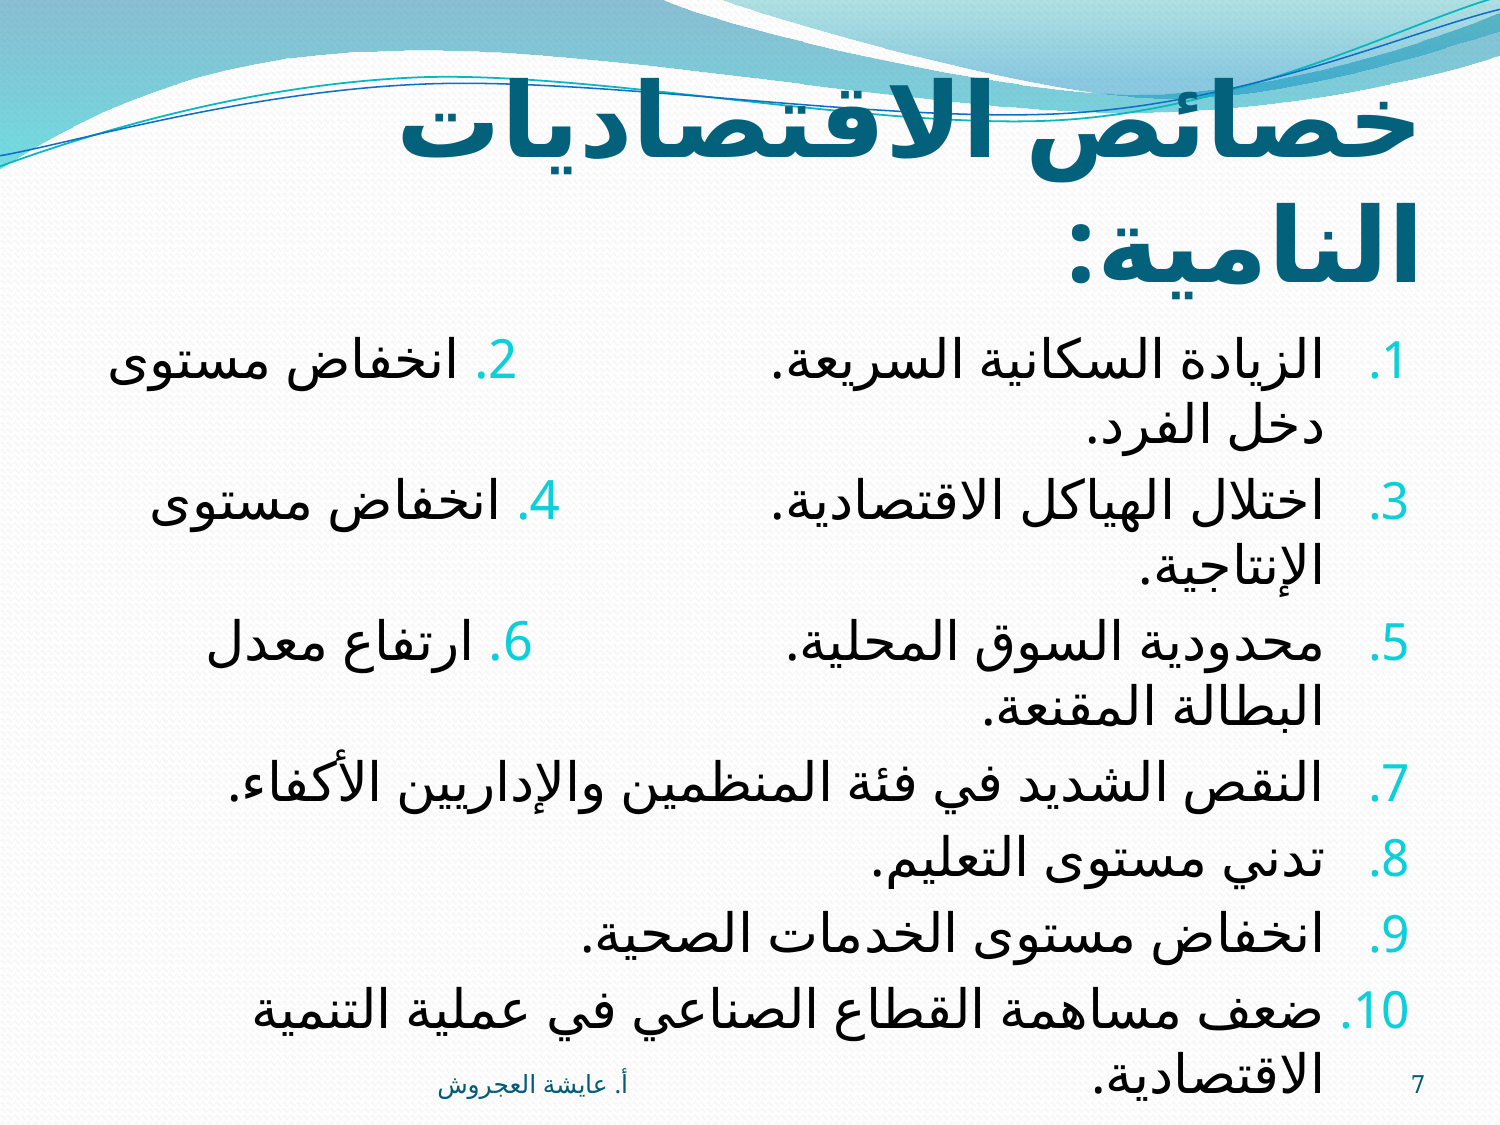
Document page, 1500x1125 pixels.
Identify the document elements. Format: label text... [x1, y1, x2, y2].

footer أ. عايشة العجروش [437, 1042, 988, 1103]
slide_number 7 [1299, 1042, 1425, 1103]
title خصائص الاقتصاديات النامية: [75, 115, 1425, 303]
list الزيادة السكانية السريعة. 2. انخفاض مستوى دخل الفرد. اختلال الهياكل الاقتصادية. 4. انخفاض مستوى الإنتاجية. محدودية السوق المحلية. 6. ارتفاع معدل البطالة المقنعة. النقص الشديد في فئة المنظمين والإداريين الأكفاء. تدني مستوى التعليم. انخفاض مستوى الخدمات الصحية. ضعف مساهمة القطاع الصناعي في عملية التنمية الاقتصادية. التبعية الاقتصادية. [75, 317, 1425, 1038]
